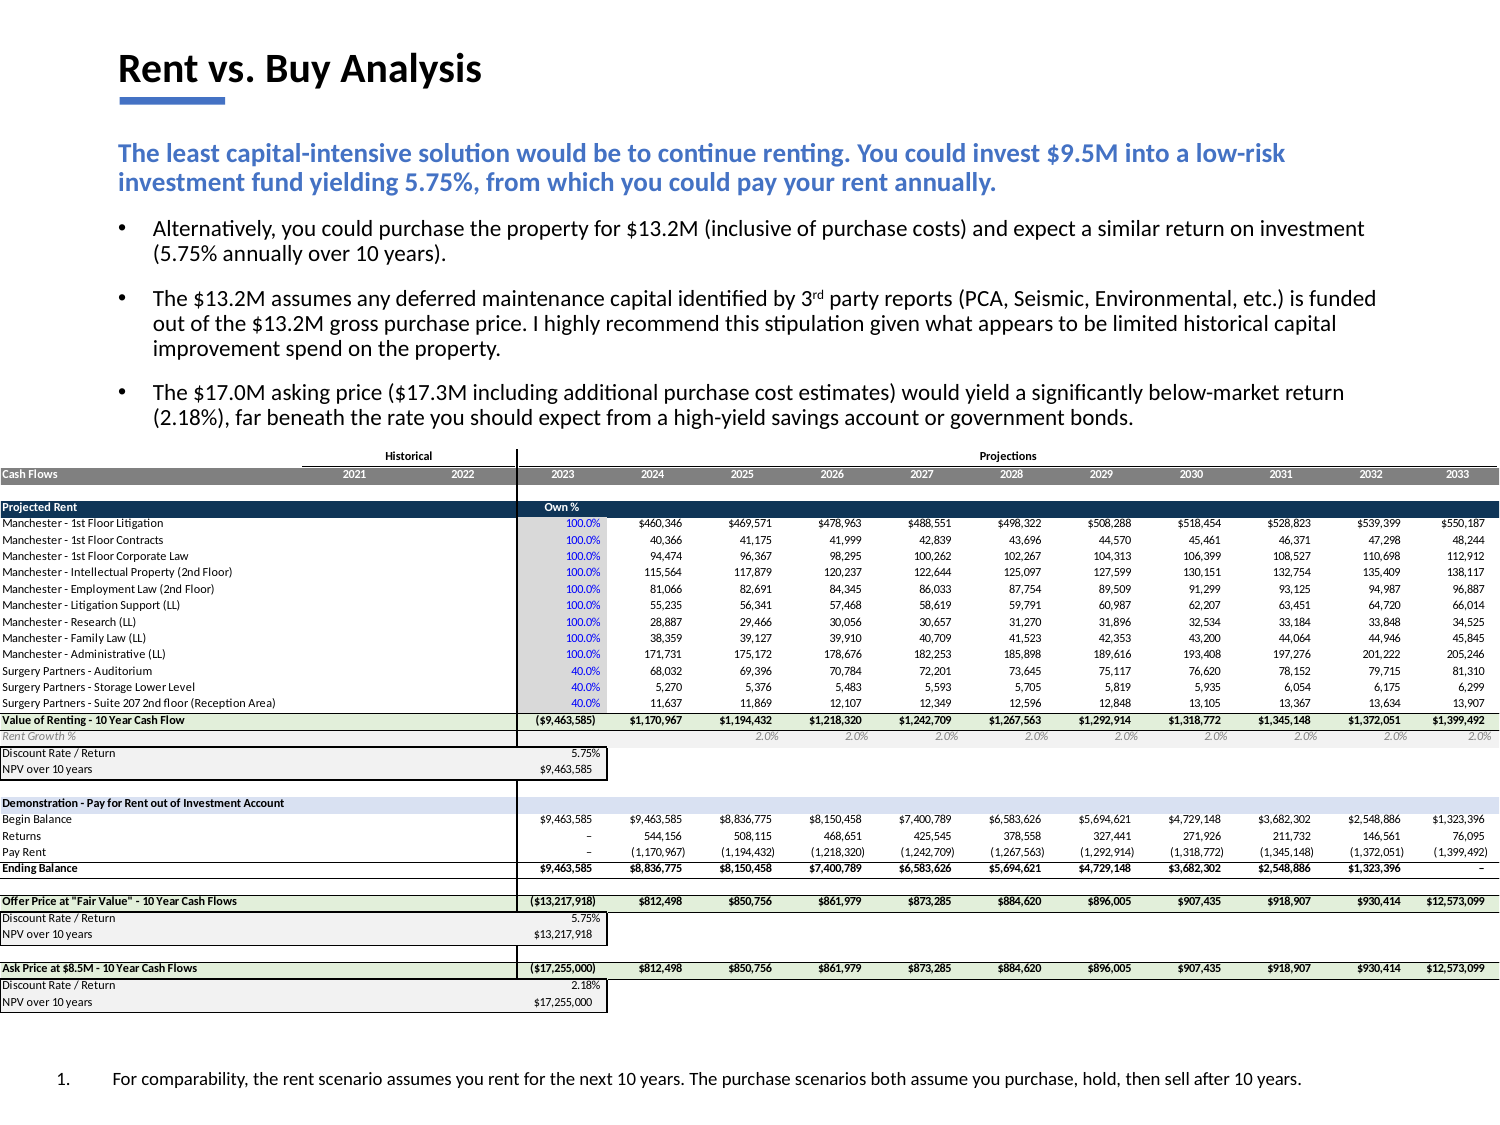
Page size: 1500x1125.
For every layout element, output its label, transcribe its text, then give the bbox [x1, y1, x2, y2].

title Rent vs. Buy Analysis [103, 37, 1397, 101]
text_box For comparability, the rent scenario assumes you rent for the next 10 years. The purchase scenarios both assume you purchase, hold, then sell after 10 years. [41, 1061, 1411, 1102]
picture [0, 449, 1500, 1014]
text_box [118, 96, 226, 106]
list The least capital-intensive solution would be to continue renting. You could invest $9.5M into a low-risk investment fund yielding 5.75%, from which you could pay your rent annually. Alternatively, you could purchase the property for $13.2M (inclusive of purchase costs) and expect a similar return on investment (5.75% annually over 10 years). The $13.2M assumes any deferred maintenance capital identified by 3rd party reports (PCA, Seismic, Environmental, etc.) is funded out of the $13.2M gross purchase price. I highly recommend this stipulation given what appears to be limited historical capital improvement spend on the property. The $17.0M asking price ($17.3M including additional purchase cost estimates) would yield a significantly below-market return (2.18%), far beneath the rate you should expect from a high-yield savings account or government bonds. [103, 131, 1397, 441]
